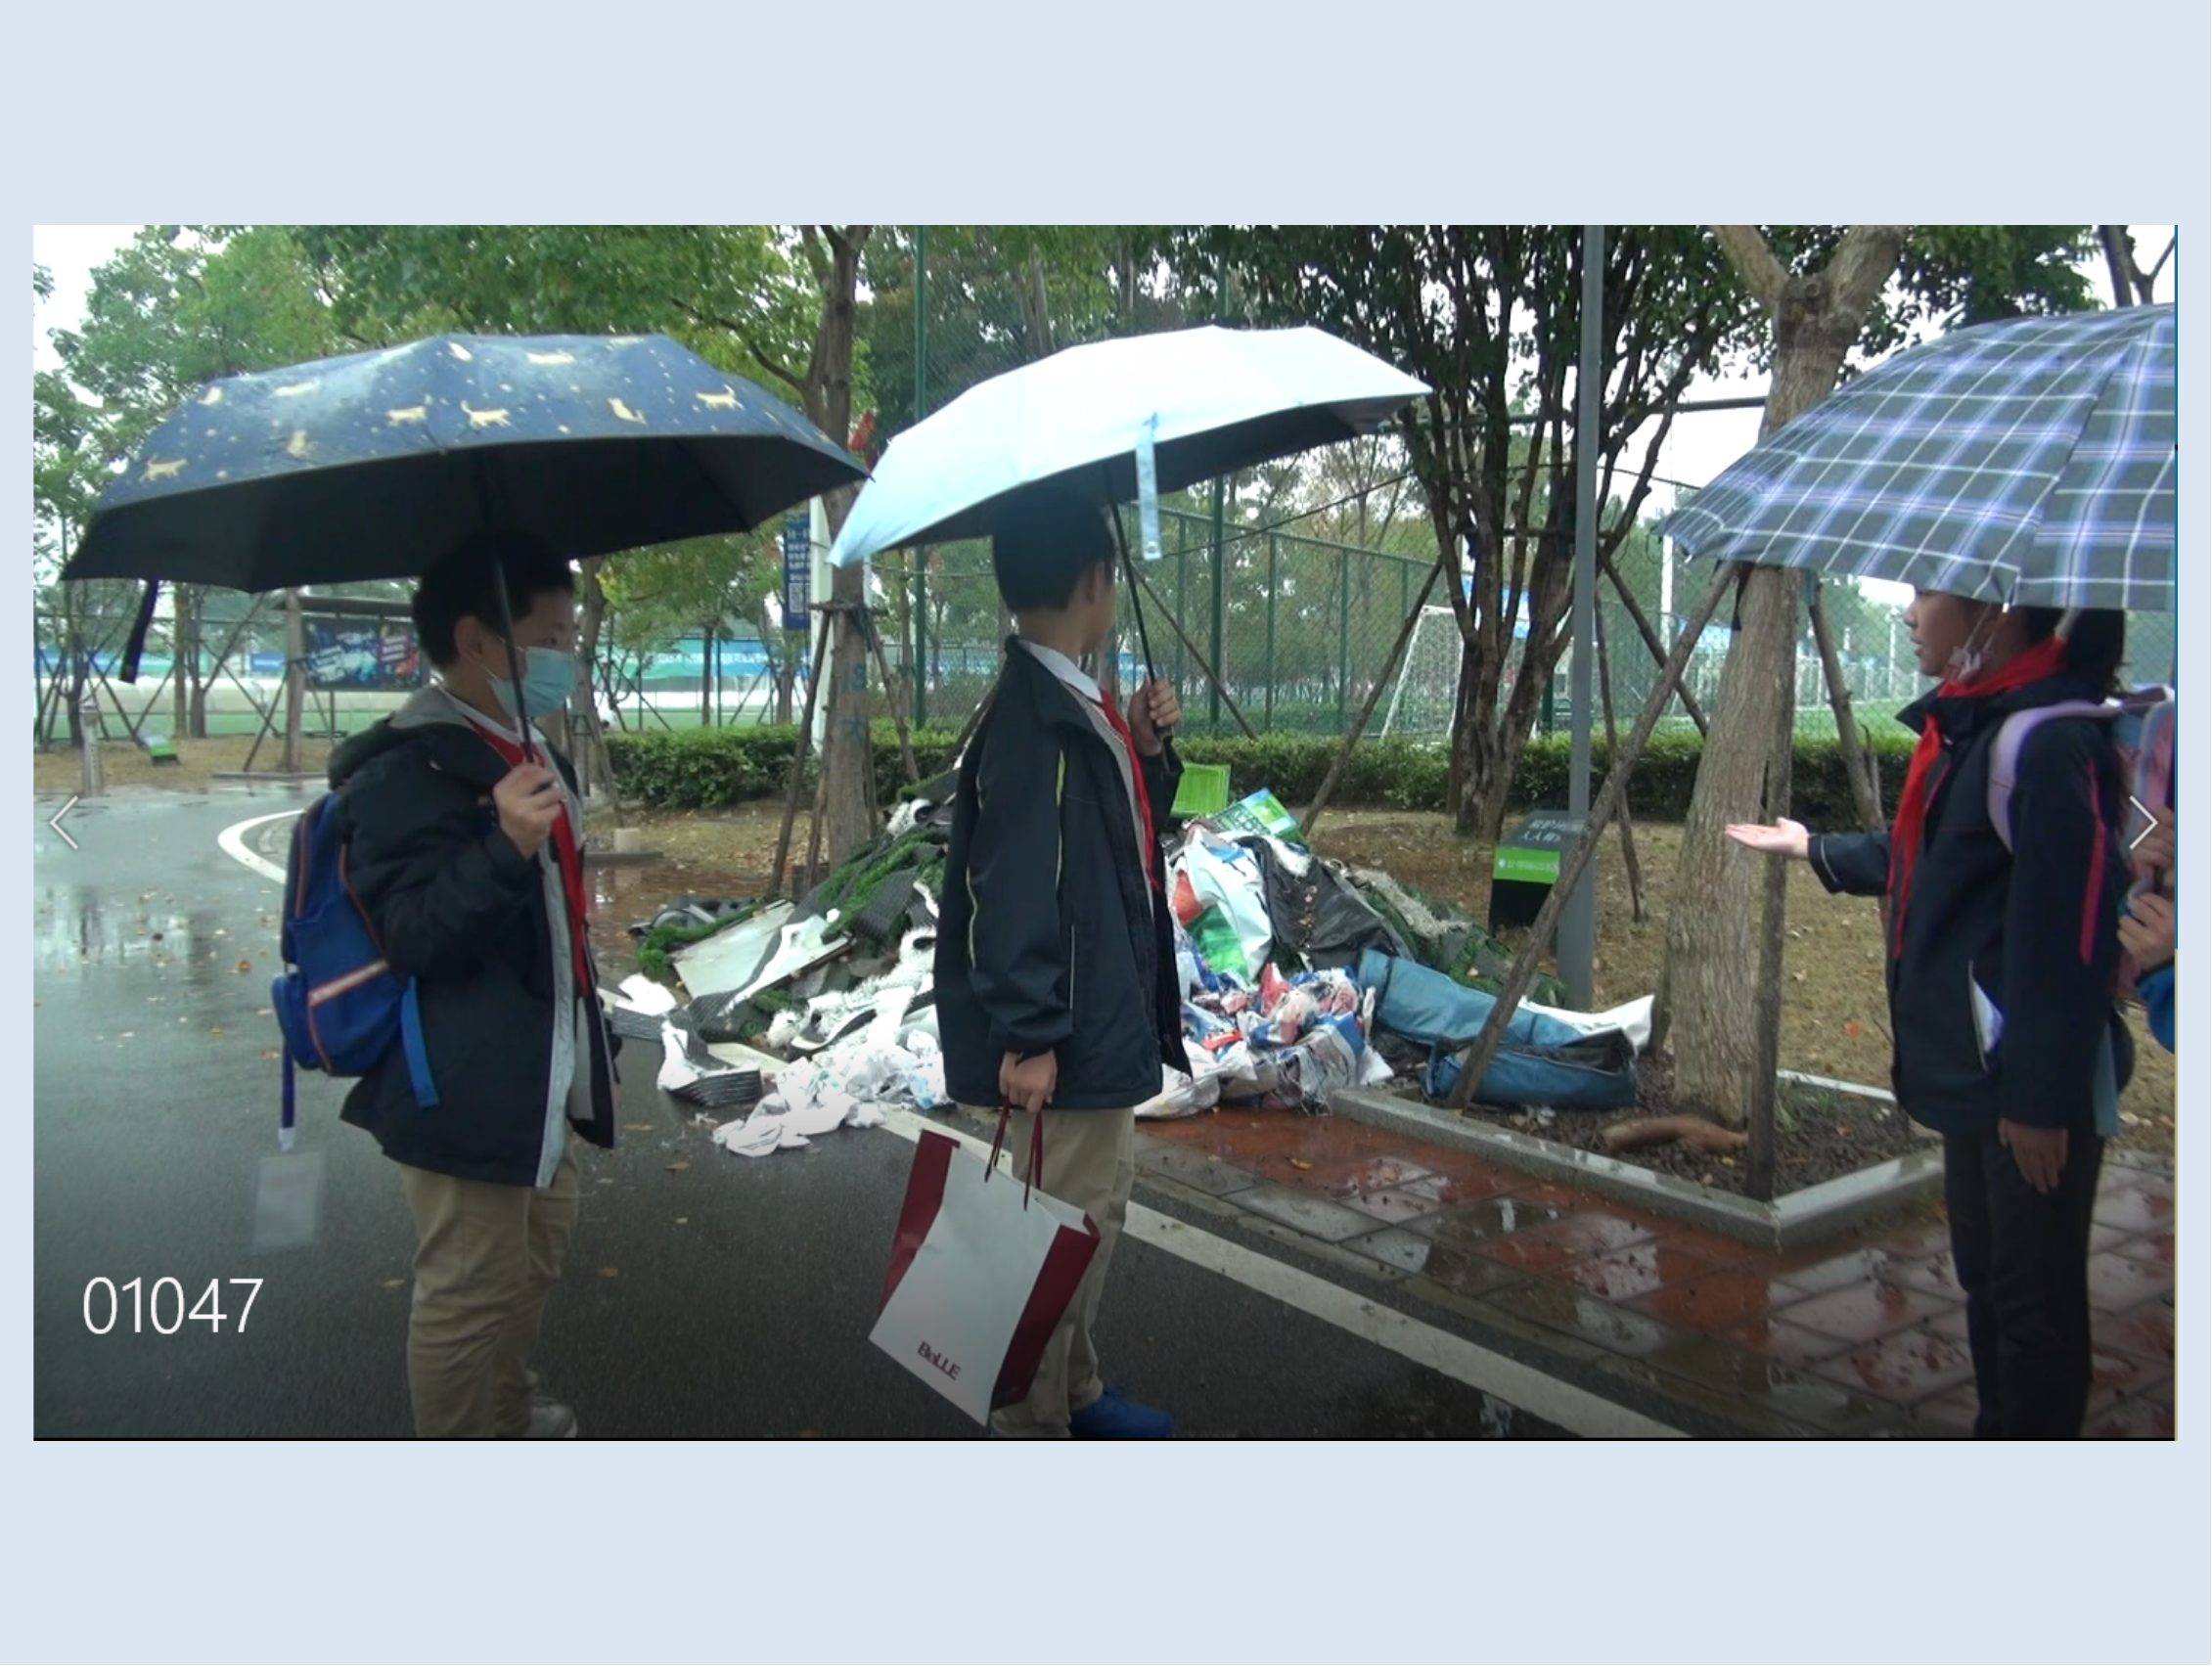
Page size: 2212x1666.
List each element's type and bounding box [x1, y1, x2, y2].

picture [32, 224, 2179, 1441]
